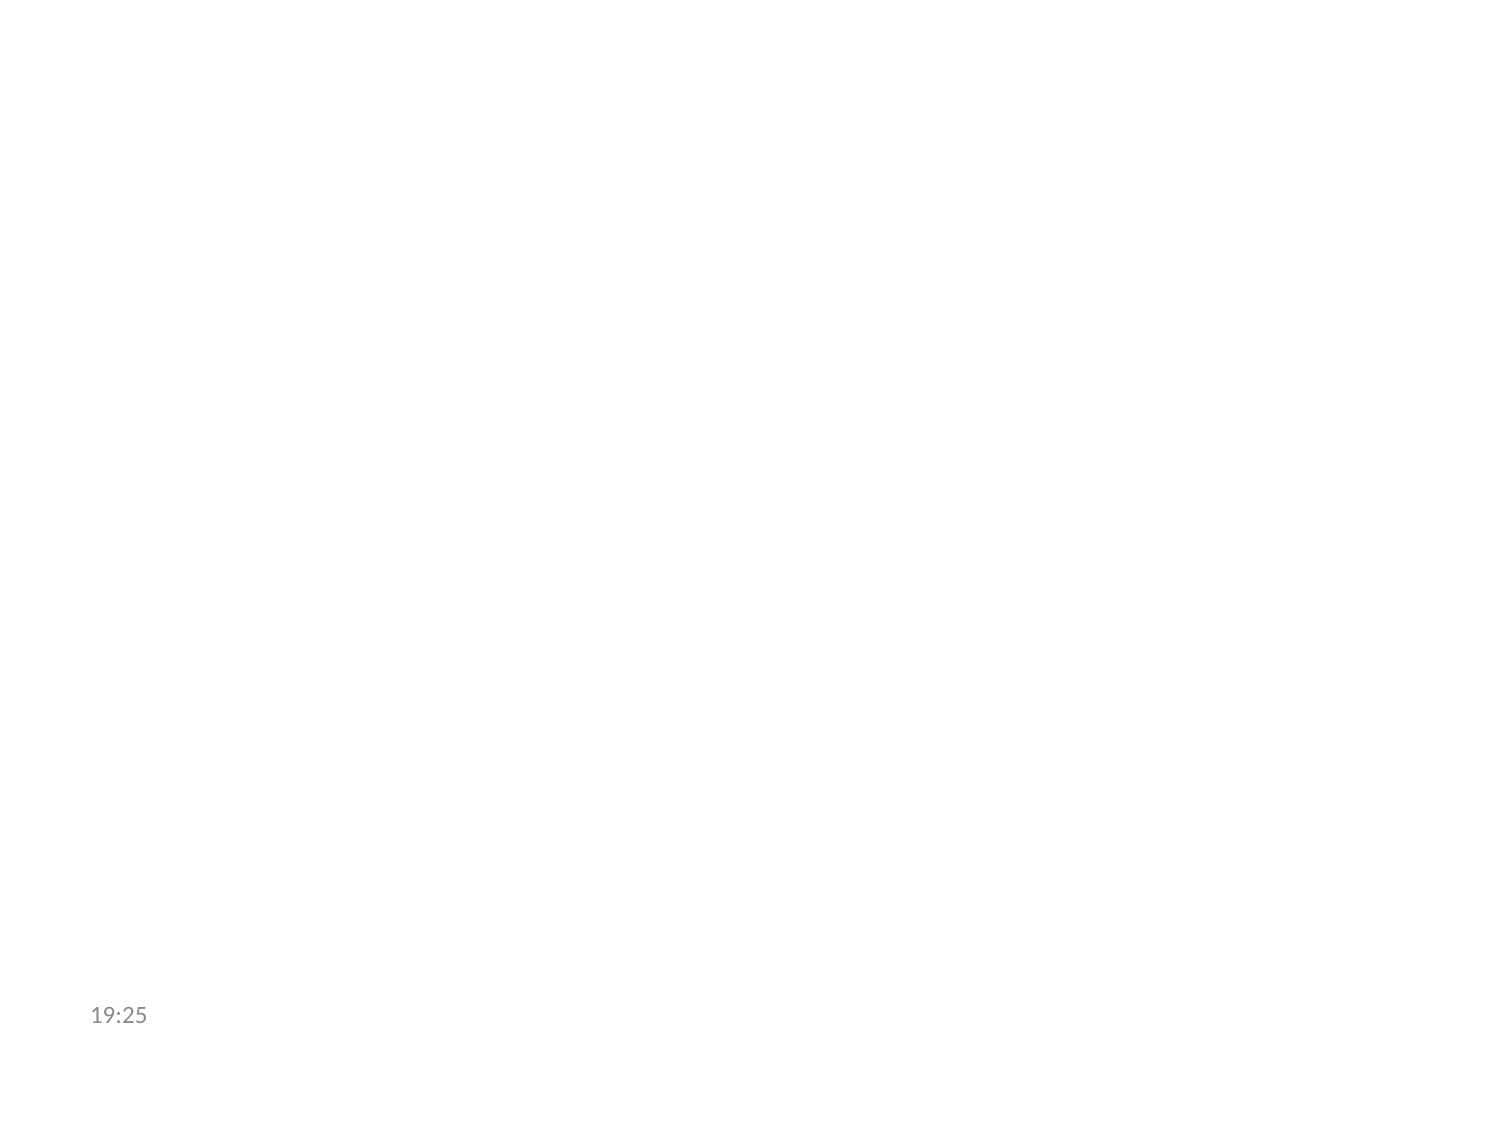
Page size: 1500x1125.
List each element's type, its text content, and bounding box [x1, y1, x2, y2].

text_box 15:35 [75, 983, 425, 1044]
